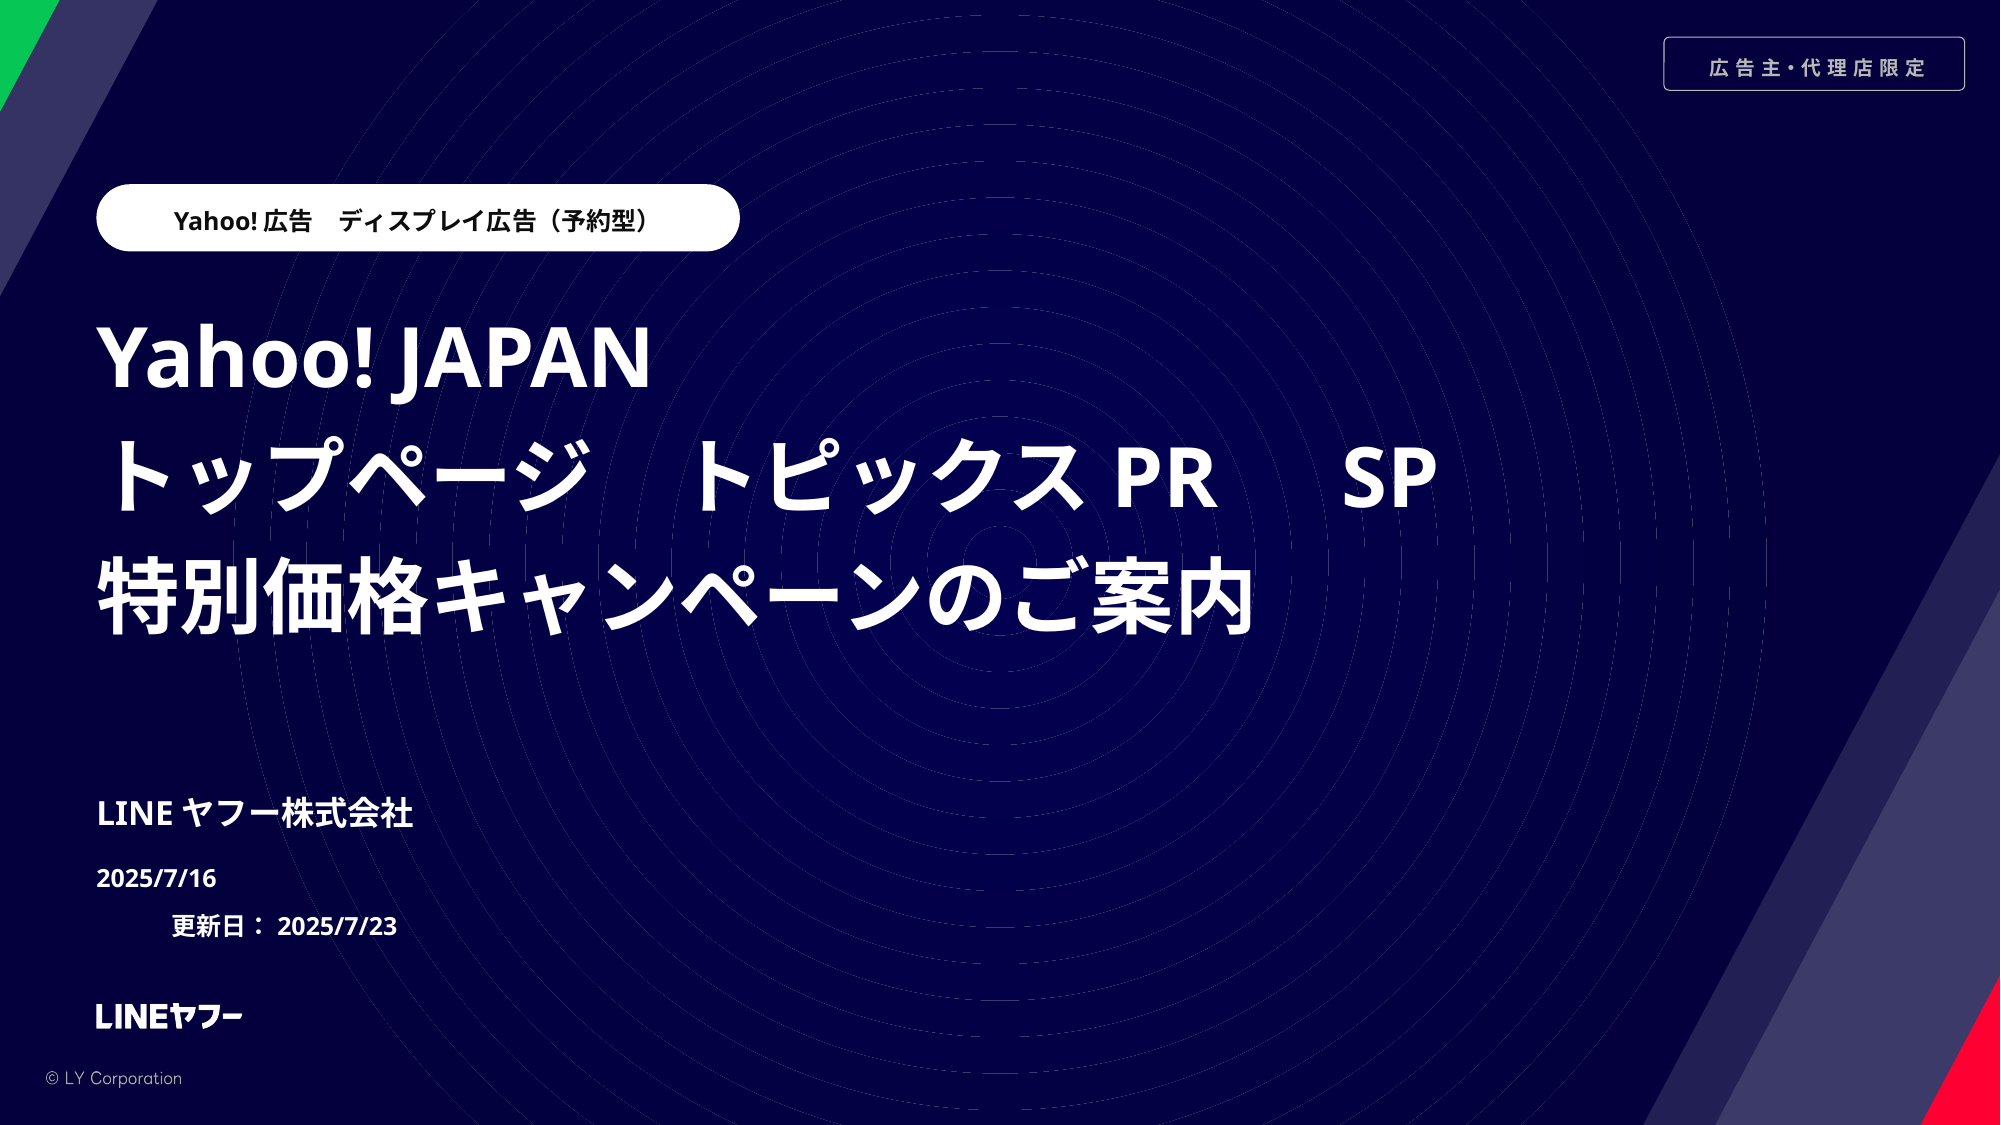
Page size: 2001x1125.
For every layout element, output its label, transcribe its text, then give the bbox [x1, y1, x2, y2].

text_box [100, 182, 736, 198]
picture [46, 1071, 181, 1088]
list Yahoo! JAPAN トップページ トピックスPR SP 特別価格キャンペーンのご案内 [96, 278, 1904, 618]
list LINEヤフー株式会社 [96, 723, 1552, 832]
list 2025/7/16 更新日：2025/7/23 [96, 865, 939, 902]
text_box [106, 244, 730, 253]
text_box Yahoo!広告 ディスプレイ広告（予約型） [96, 198, 740, 244]
